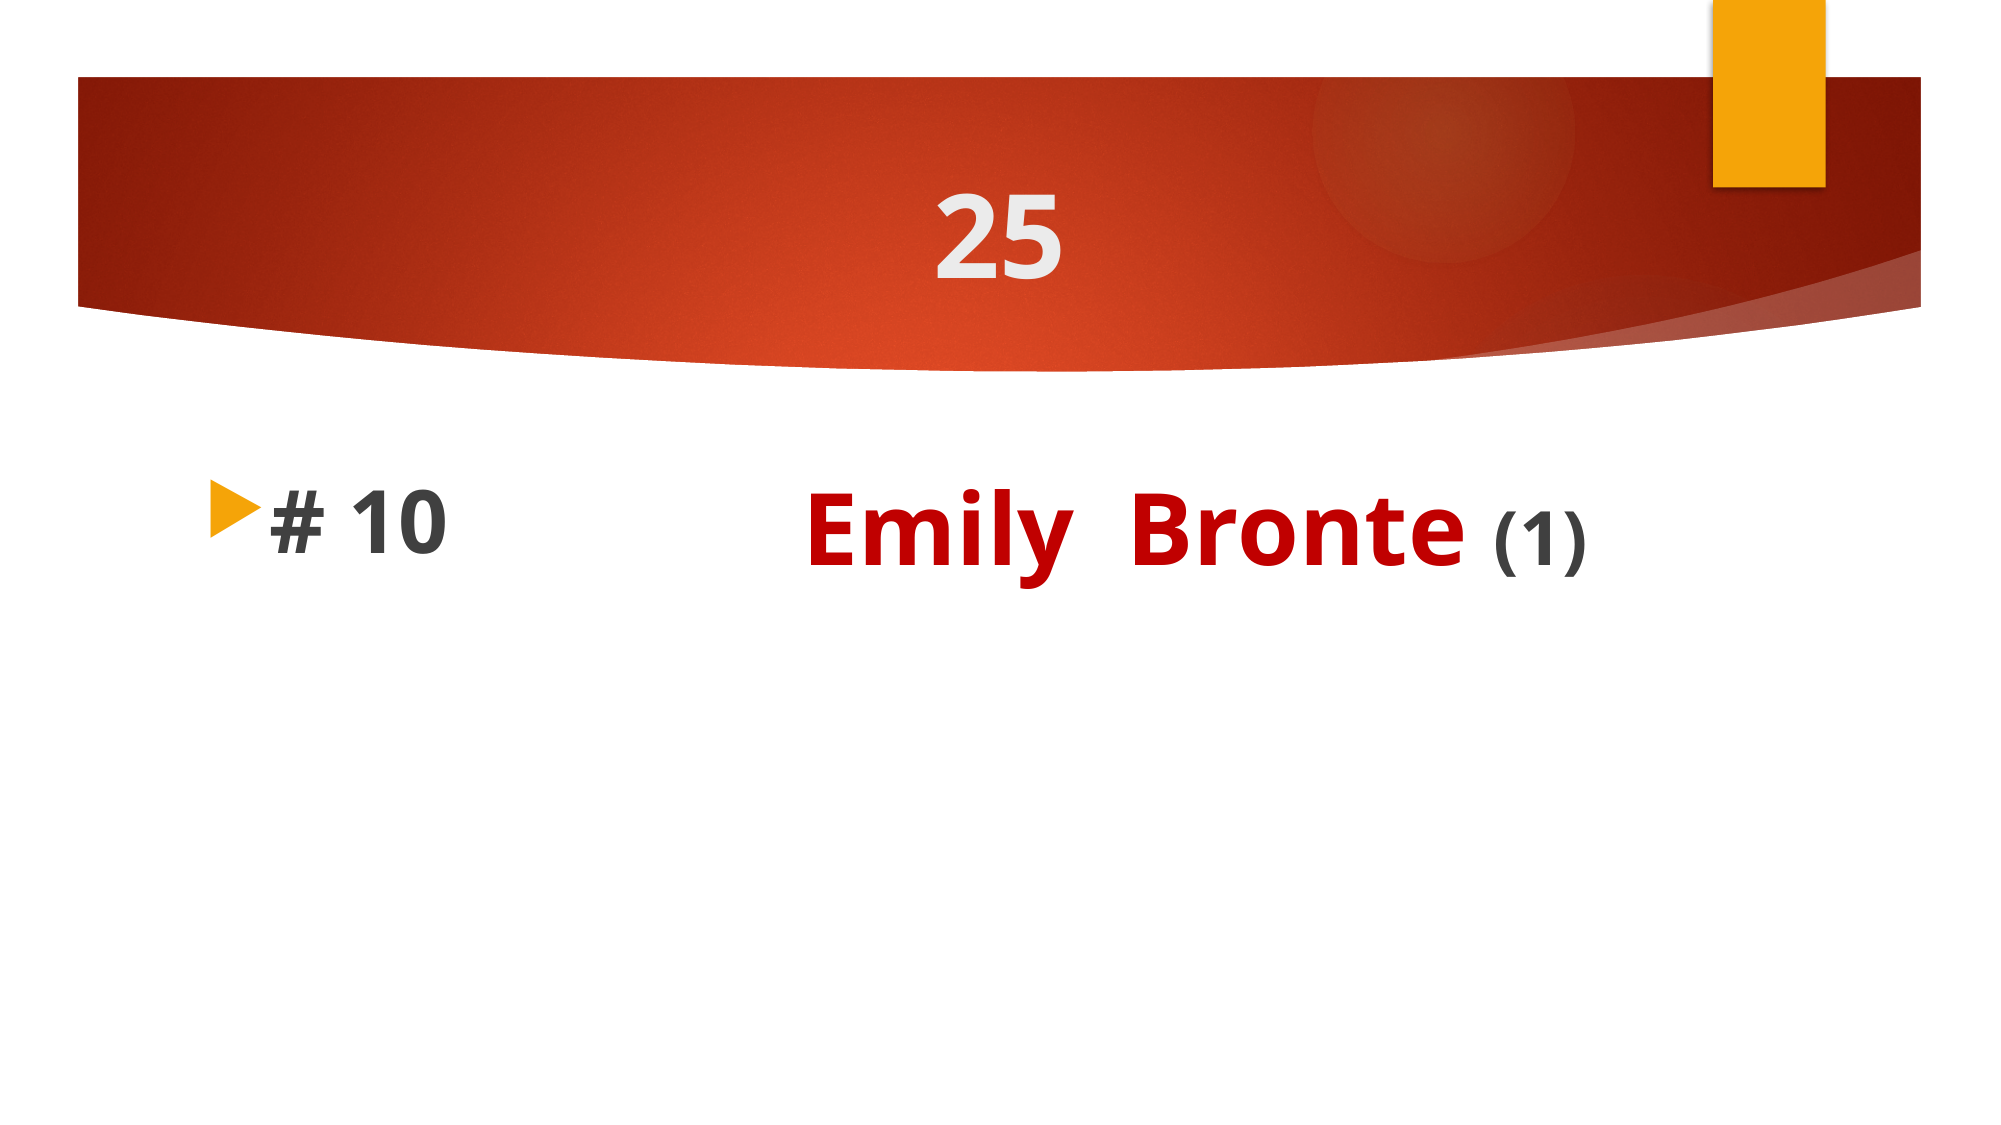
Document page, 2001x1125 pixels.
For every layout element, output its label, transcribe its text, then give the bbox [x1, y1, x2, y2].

title 25 [281, 155, 1719, 309]
list # 10 [189, 458, 484, 578]
text_box Emily Bronte (1) [576, 458, 1815, 974]
